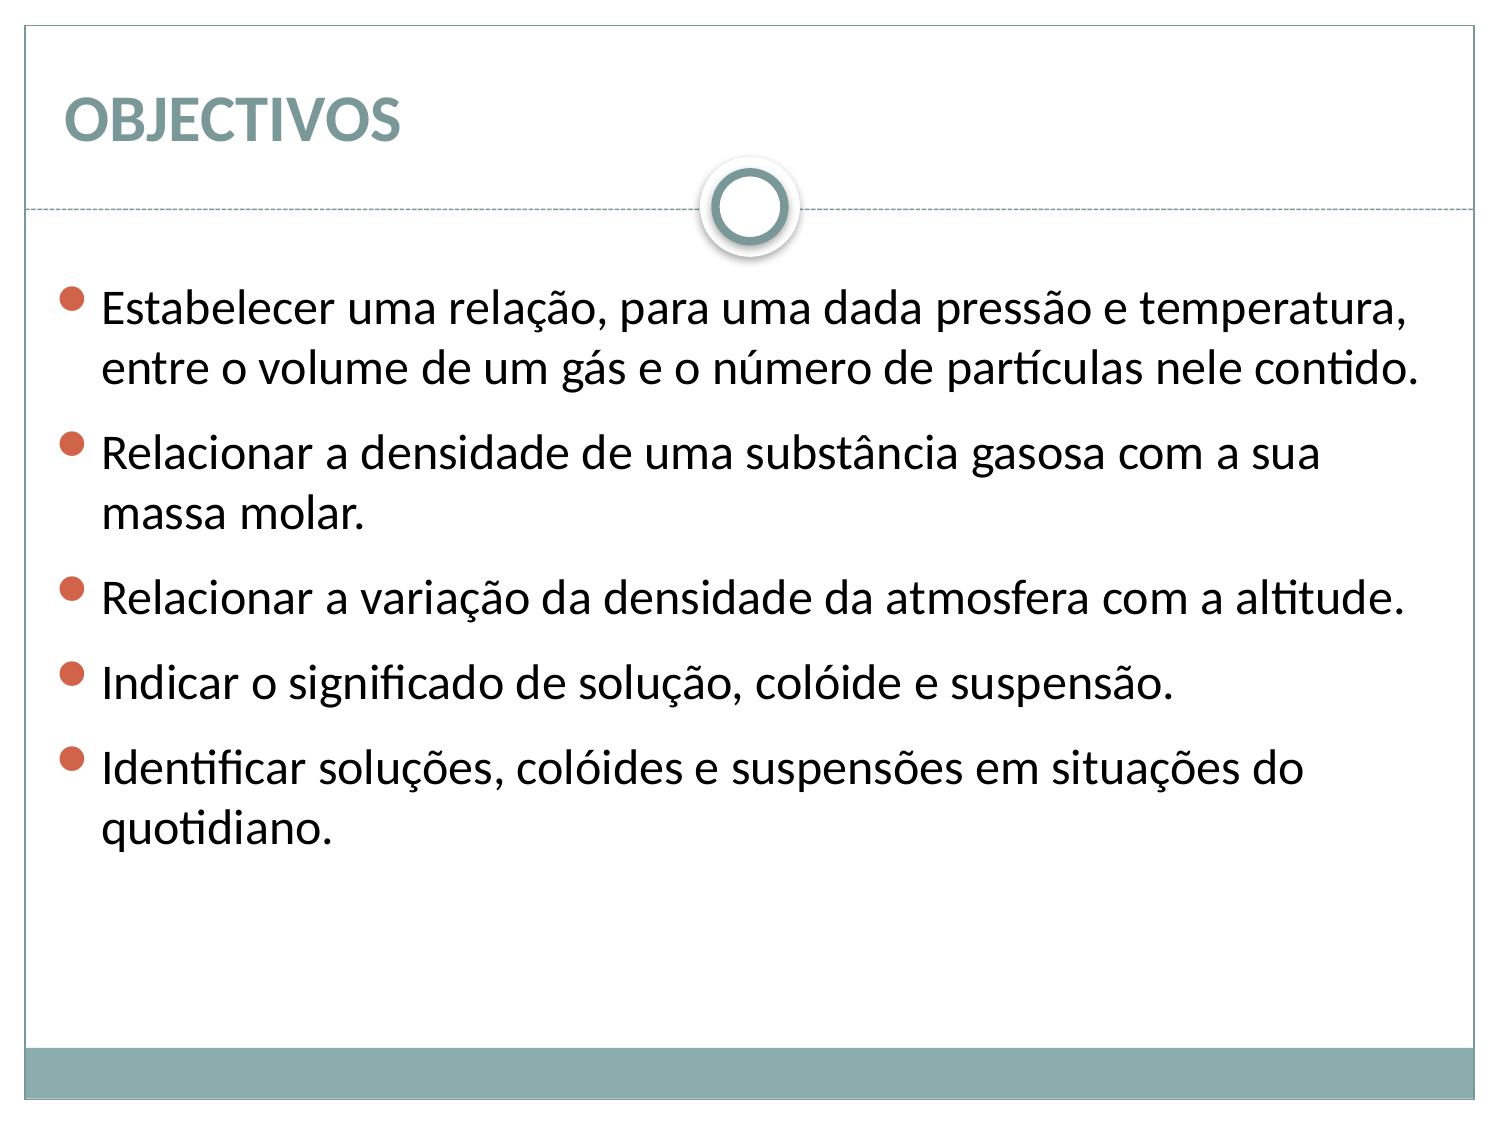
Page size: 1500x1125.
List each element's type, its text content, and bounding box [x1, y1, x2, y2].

title Objectivos [49, 37, 1450, 162]
text_box Estabelecer uma relação, para uma dada pressão e temperatura, entre o volume de um gás e o número de partículas nele contido. Relacionar a densidade de uma substância gasosa com a sua massa molar. Relacionar a variação da densidade da atmosfera com a altitude. Indicar o significado de solução, colóide e suspensão. Identificar soluções, colóides e suspensões em situações do quotidiano. [41, 267, 1471, 1012]
